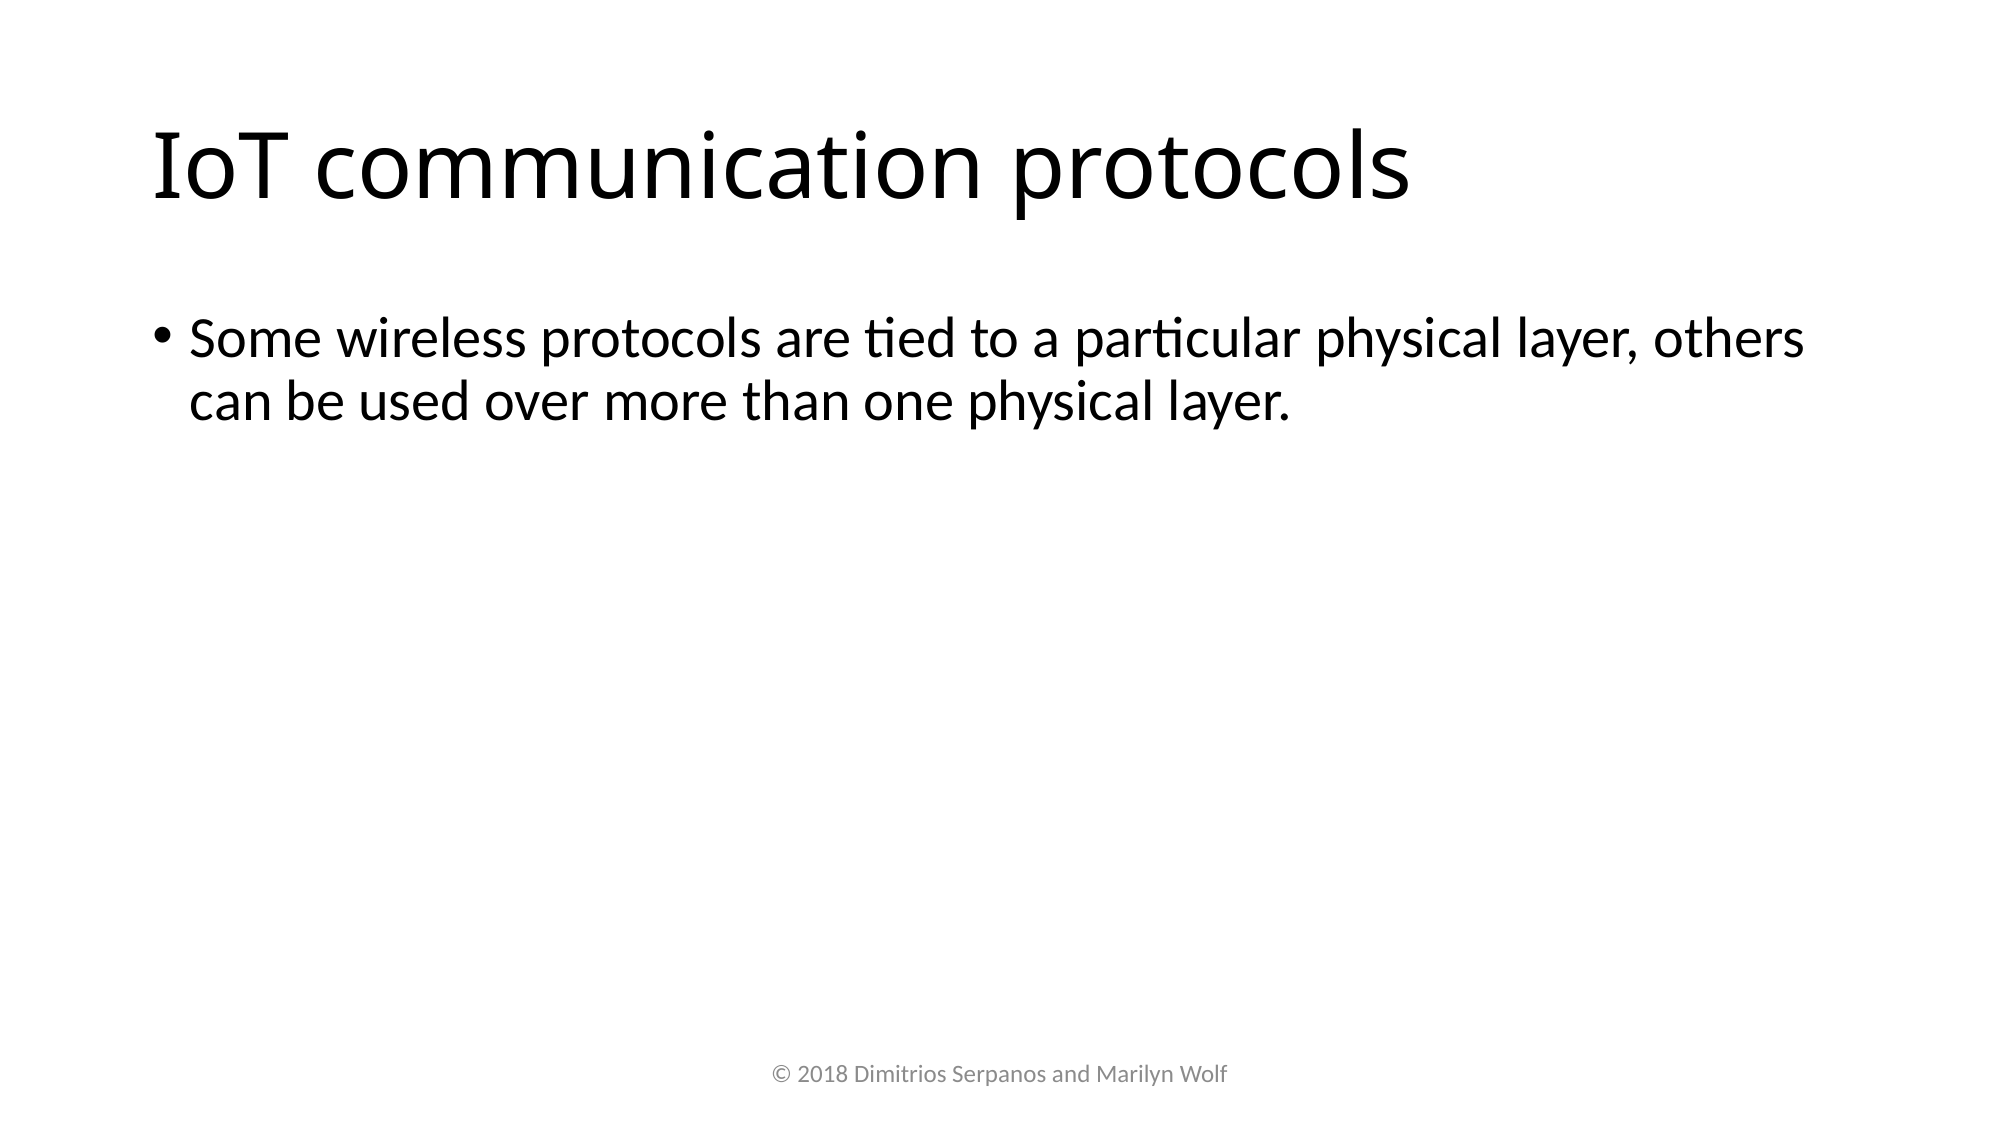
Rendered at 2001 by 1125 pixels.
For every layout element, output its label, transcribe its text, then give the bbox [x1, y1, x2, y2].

footer © 2018 Dimitrios Serpanos and Marilyn Wolf [662, 1042, 1338, 1103]
title IoT communication protocols [137, 59, 1863, 278]
list Some wireless protocols are tied to a particular physical layer, others can be used over more than one physical layer. [137, 299, 1863, 1014]
